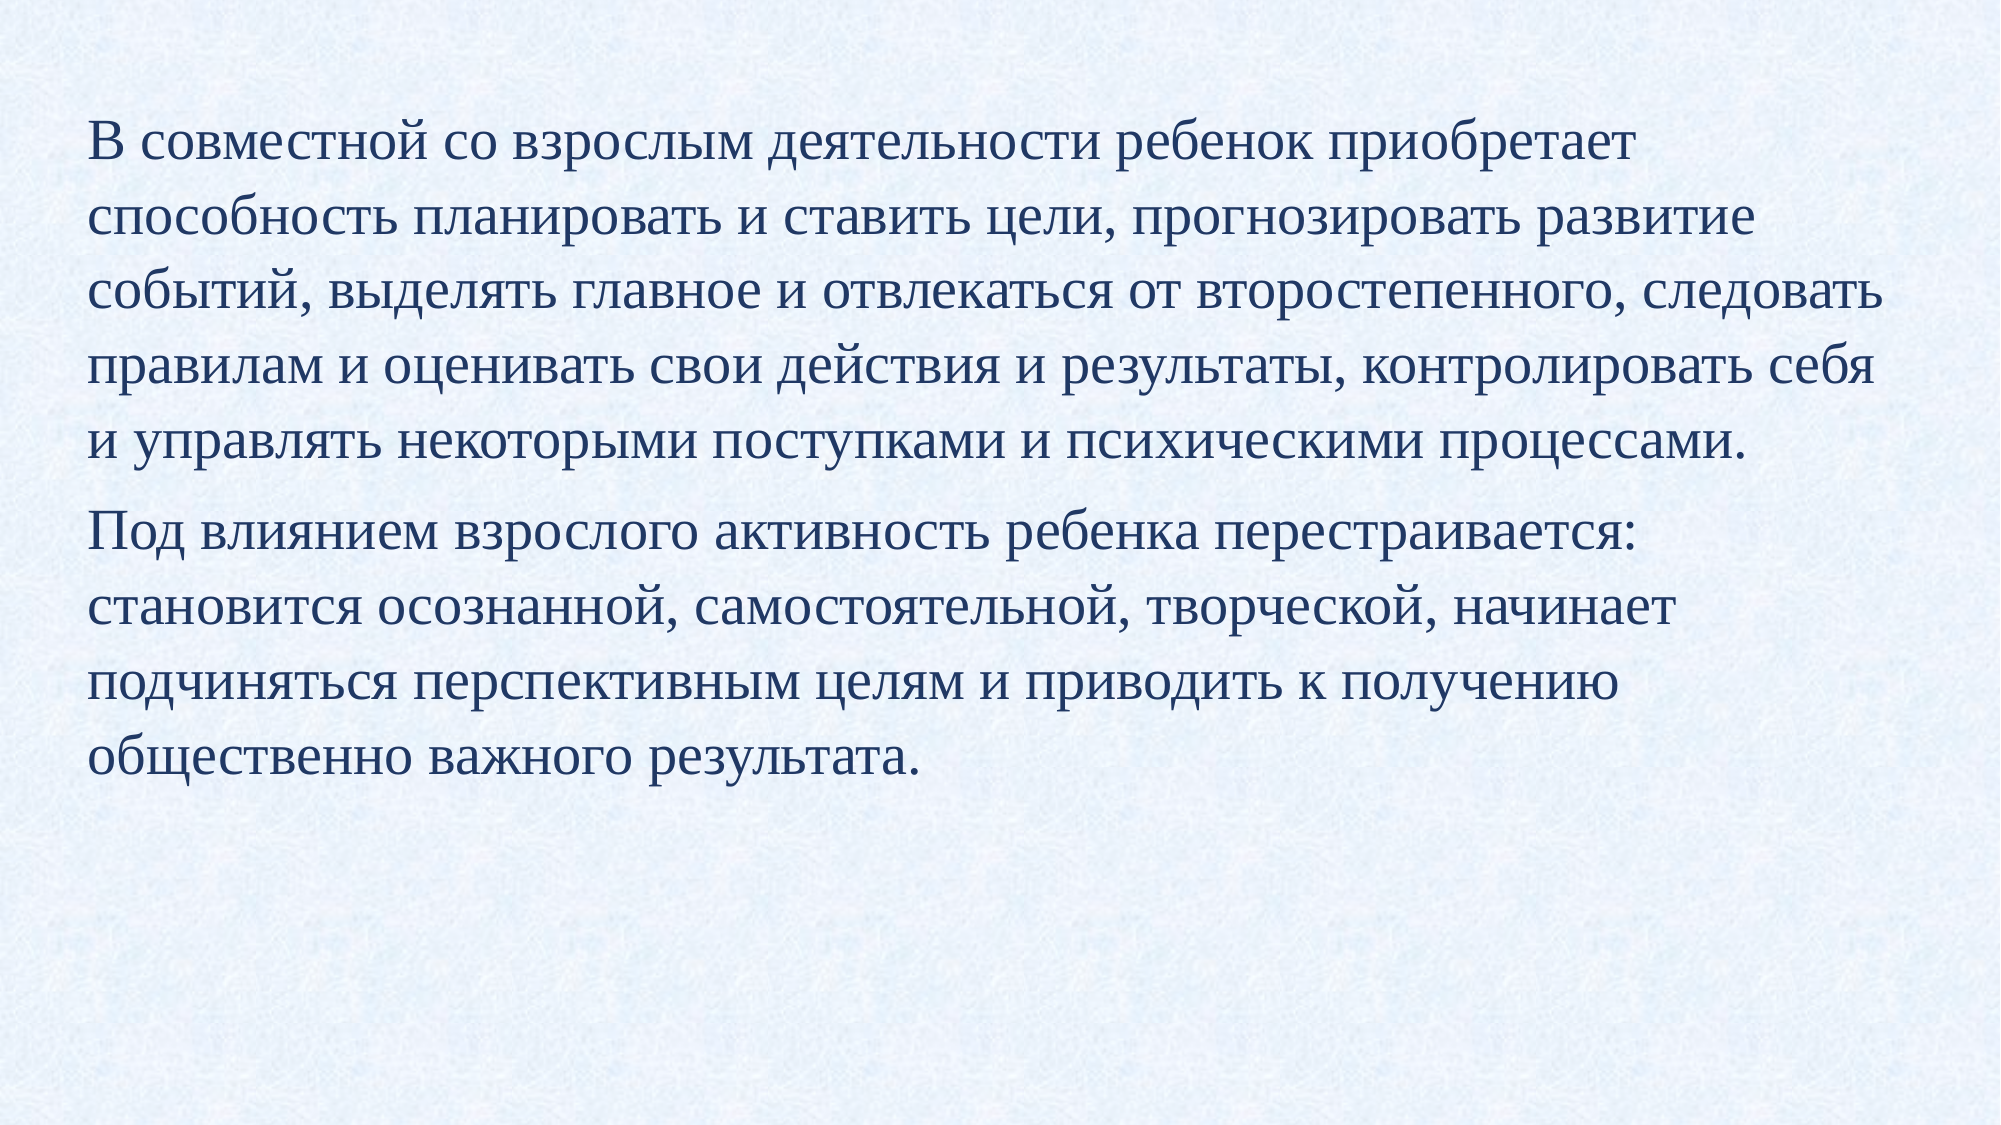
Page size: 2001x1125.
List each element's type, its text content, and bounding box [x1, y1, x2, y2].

text_box В совместной со взрослым деятельности ребенок приобретает способность планировать и ставить цели, прогнозировать развитие событий, выделять главное и отвлекаться от второстепенного, следовать правилам и оценивать свои действия и результаты, контролировать себя и управлять некоторыми поступками и психическими процессами. Под влиянием взрослого активность ребенка перестраивается: становится осознанной, самостоятельной, творческой, начинает подчиняться перспективным целям и приводить к получению общественно важного результата. [72, 88, 1913, 794]
